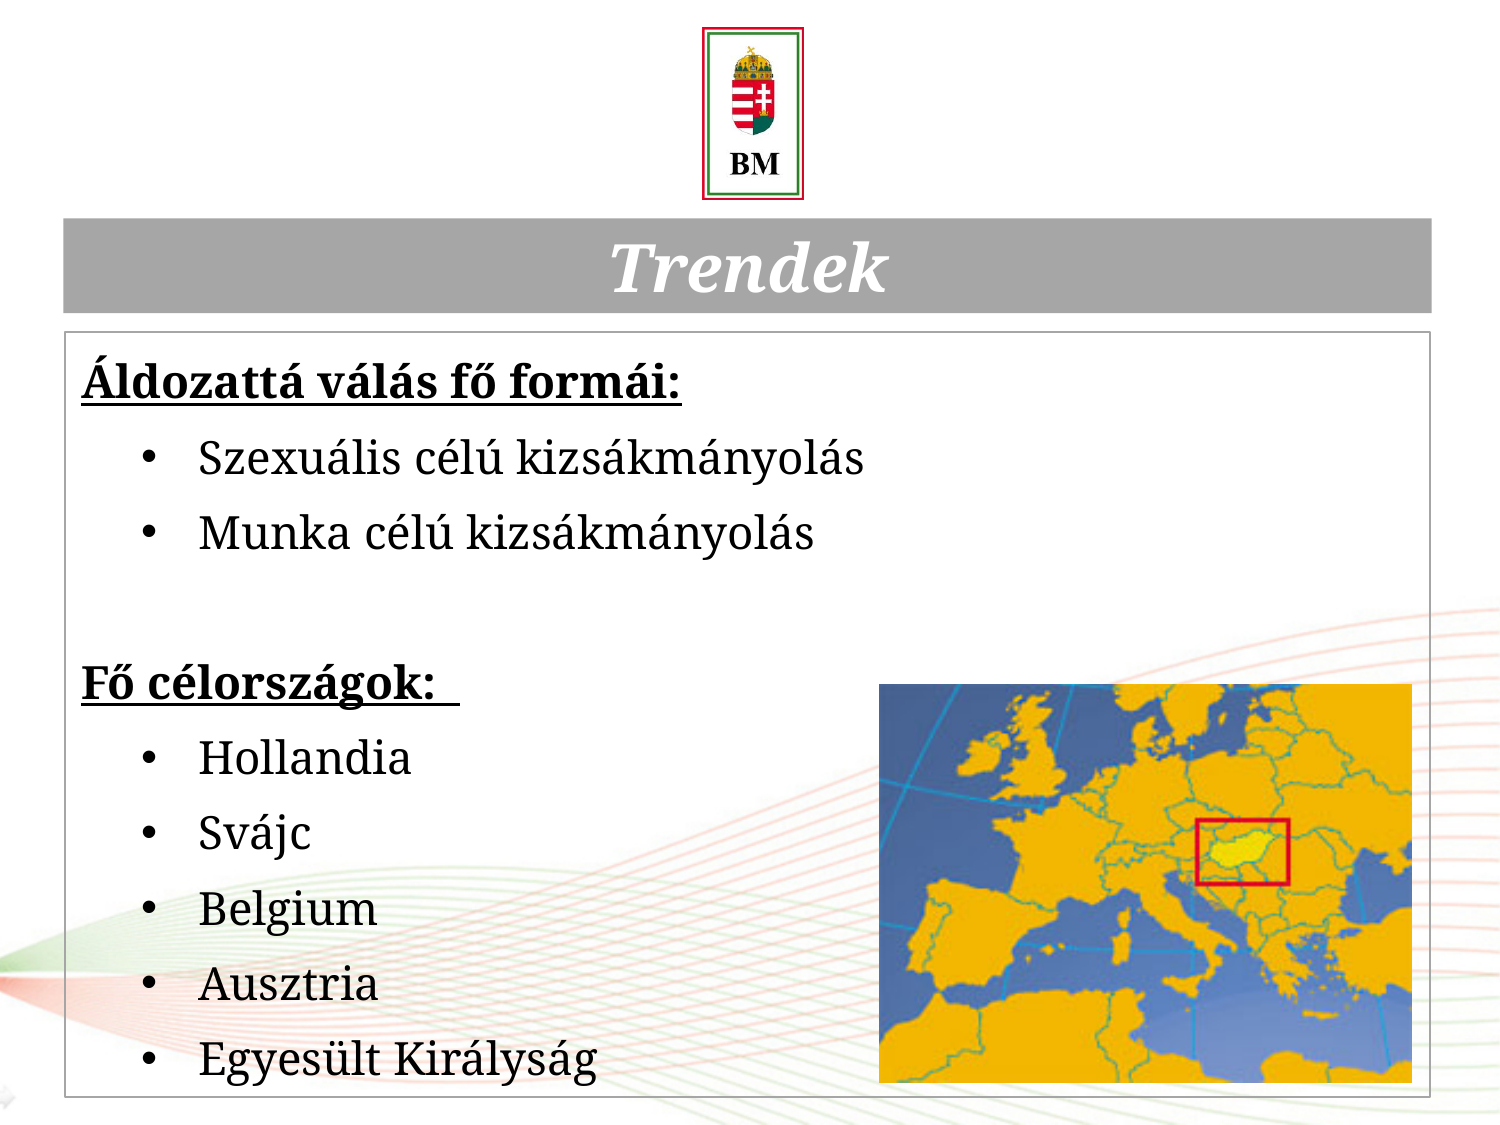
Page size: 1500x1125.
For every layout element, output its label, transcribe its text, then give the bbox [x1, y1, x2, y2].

text_box [63, 330, 1432, 1099]
text_box Trendek [63, 218, 1432, 314]
picture [0, 0, 1500, 1125]
text_box [616, 1, 880, 178]
text_box Áldozattá válás fő formái: Szexuális célú kizsákmányolás Munka célú kizsákmányolás Fő célországok: Hollandia Svájc Belgium Ausztria Egyesült Királyság [66, 338, 1431, 1092]
